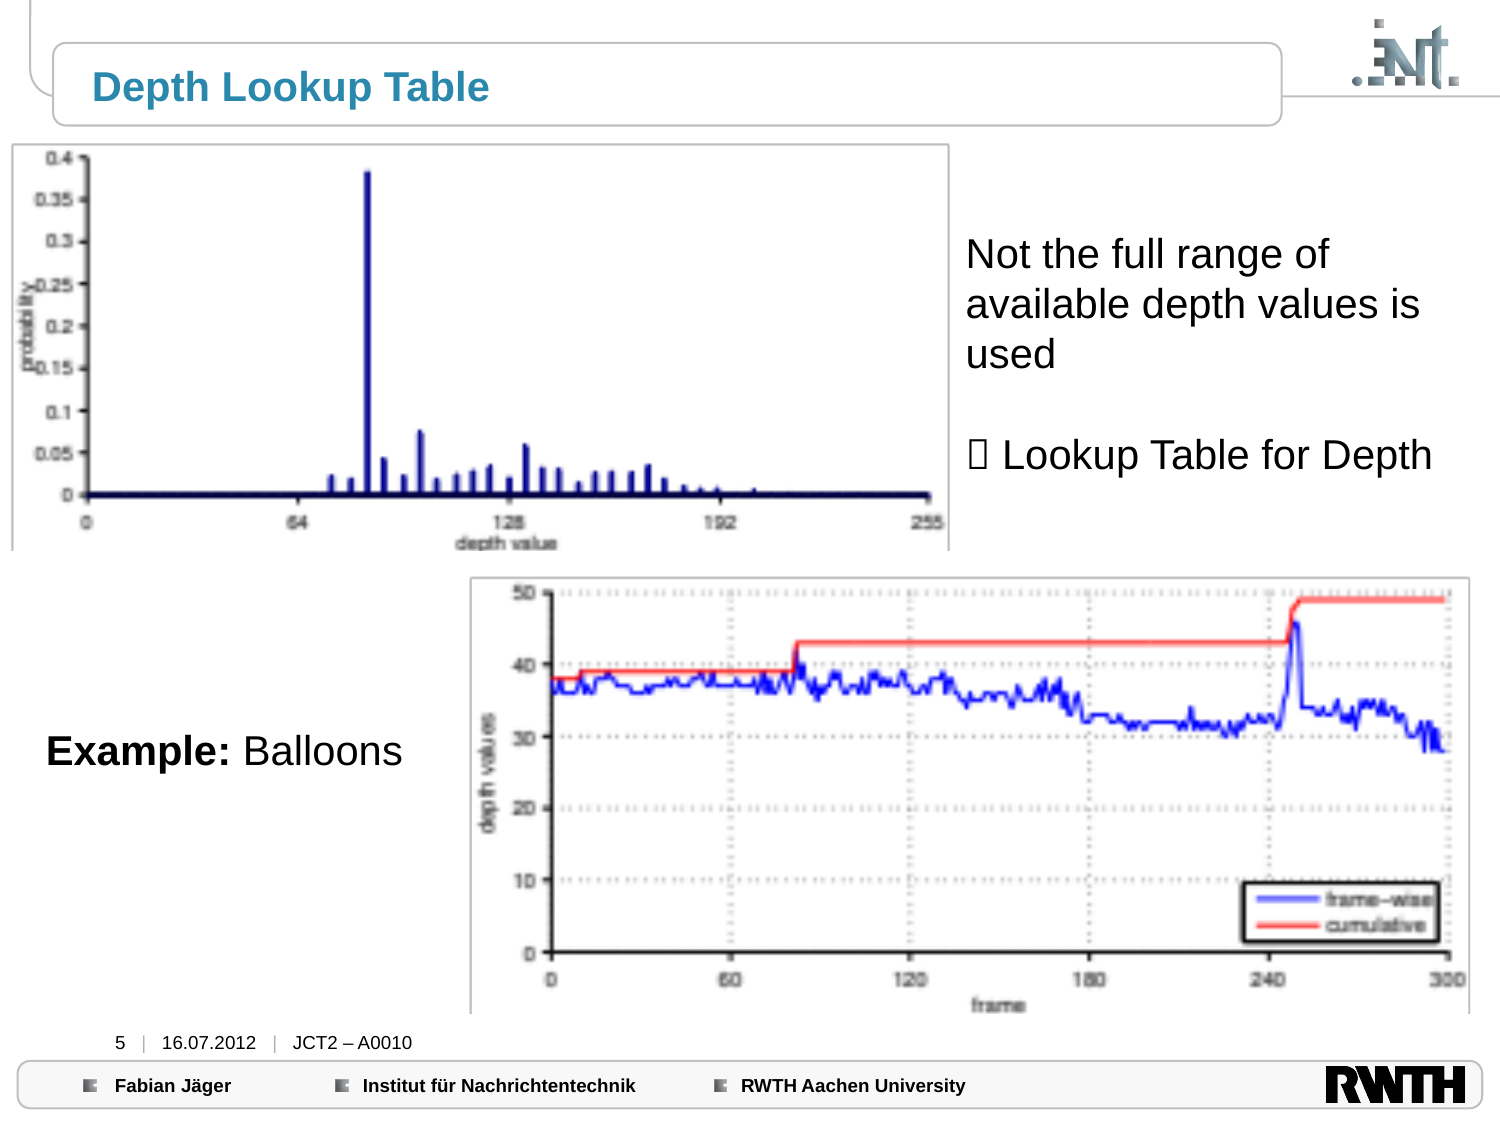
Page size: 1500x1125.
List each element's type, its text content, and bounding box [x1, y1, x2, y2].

title Depth Lookup Table [76, 48, 1412, 120]
picture [83, 1079, 97, 1092]
picture [1352, 19, 1459, 90]
picture [0, 125, 1471, 1014]
picture [335, 1079, 349, 1092]
picture [714, 1079, 727, 1092]
text_box Example: Balloons [31, 716, 419, 781]
text_box Not the full range of available depth values is used  Lookup Table for Depth [958, 219, 1471, 485]
picture [1325, 1067, 1468, 1104]
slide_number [100, 1023, 1471, 1067]
